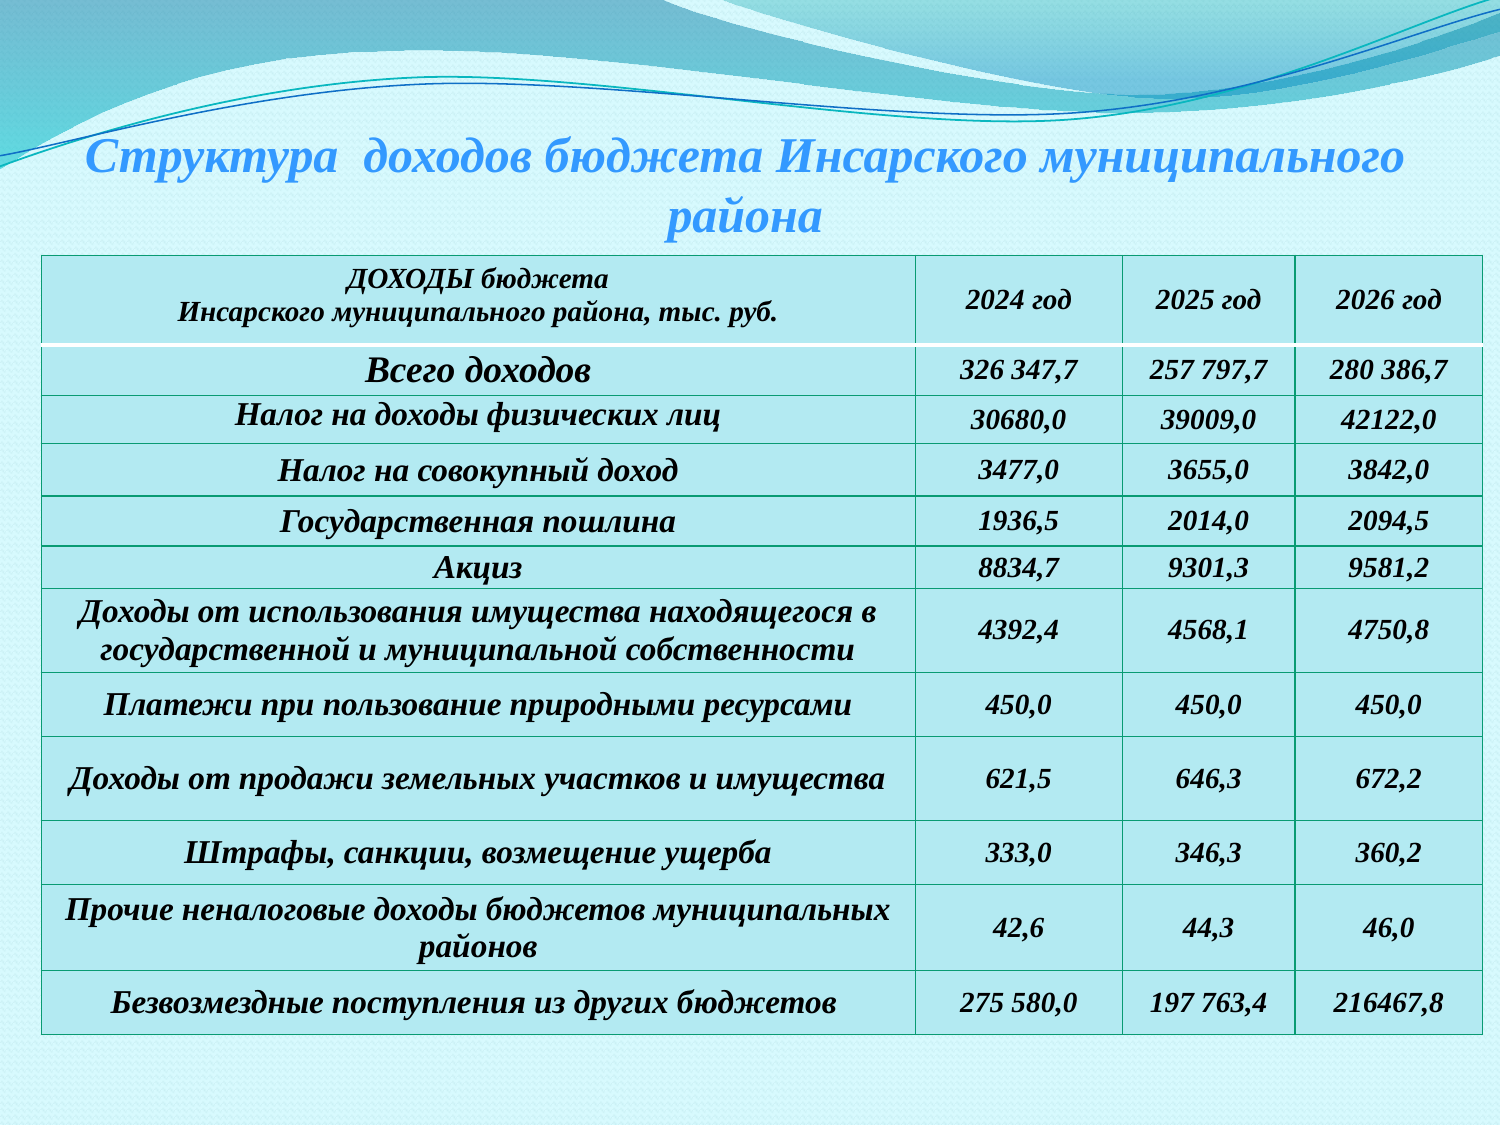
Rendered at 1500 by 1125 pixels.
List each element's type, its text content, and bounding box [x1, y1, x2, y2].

table_cell Безвозмездные поступления из других бюджетов [42, 971, 915, 1034]
table_cell 3477,0 [916, 444, 1122, 495]
table_cell 4568,1 [1123, 589, 1294, 672]
table_cell 360,2 [1296, 821, 1482, 884]
table_cell Доходы от продажи земельных участков и имущества [42, 737, 915, 820]
table_header 2024 год [916, 256, 1122, 343]
table_cell 333,0 [916, 821, 1122, 884]
table_cell 450,0 [1123, 673, 1294, 736]
table_cell Доходы от использования имущества находящегося в государственной и муниципальной собственности [42, 589, 915, 672]
table_cell 646,3 [1123, 737, 1294, 820]
table_cell Налог на совокупный доход [42, 444, 915, 495]
table_cell 450,0 [916, 673, 1122, 736]
table_cell 44,3 [1123, 885, 1294, 970]
table_cell Платежи при пользование природными ресурсами [42, 673, 915, 736]
table_cell Штрафы, санкции, возмещение ущерба [42, 821, 915, 884]
table_cell 2014,0 [1123, 497, 1294, 545]
table_cell 1936,5 [916, 497, 1122, 545]
table_header 2025 год [1123, 256, 1294, 343]
table_cell 275 580,0 [916, 971, 1122, 1034]
table_cell Акциз [42, 547, 915, 588]
table_cell 216467,8 [1296, 971, 1482, 1034]
table_cell 4392,4 [916, 589, 1122, 672]
table_cell Государственная пошлина [42, 497, 915, 545]
table_cell 326 347,7 [916, 347, 1122, 395]
table_cell 46,0 [1296, 885, 1482, 970]
title Структура доходов бюджета Инсарского муниципального района [70, 117, 1421, 255]
table_cell 672,2 [1296, 737, 1482, 820]
table_cell 8834,7 [916, 547, 1122, 588]
table_header 2026 год [1296, 256, 1482, 343]
table_cell 280 386,7 [1296, 347, 1482, 395]
table_cell 42,6 [916, 885, 1122, 970]
table_cell 346,3 [1123, 821, 1294, 884]
table_cell 42122,0 [1296, 396, 1482, 443]
table_cell 450,0 [1296, 673, 1482, 736]
table_cell 9581,2 [1296, 547, 1482, 588]
table_cell Прочие неналоговые доходы бюджетов муниципальных районов [42, 885, 915, 970]
table_cell 2094,5 [1296, 497, 1482, 545]
table_cell 257 797,7 [1123, 347, 1294, 395]
table_cell 4750,8 [1296, 589, 1482, 672]
table_cell 197 763,4 [1123, 971, 1294, 1034]
table_cell Налог на доходы физических лиц [42, 396, 915, 443]
table_cell 3842,0 [1296, 444, 1482, 495]
table_cell 3655,0 [1123, 444, 1294, 495]
table_cell 9301,3 [1123, 547, 1294, 588]
table_cell 39009,0 [1123, 396, 1294, 443]
table_cell 30680,0 [916, 396, 1122, 443]
table_header ДОХОДЫ бюджета Инсарского муниципального района, тыс. руб. [42, 256, 915, 343]
table_cell 621,5 [916, 737, 1122, 820]
table_cell Всего доходов [42, 347, 915, 395]
